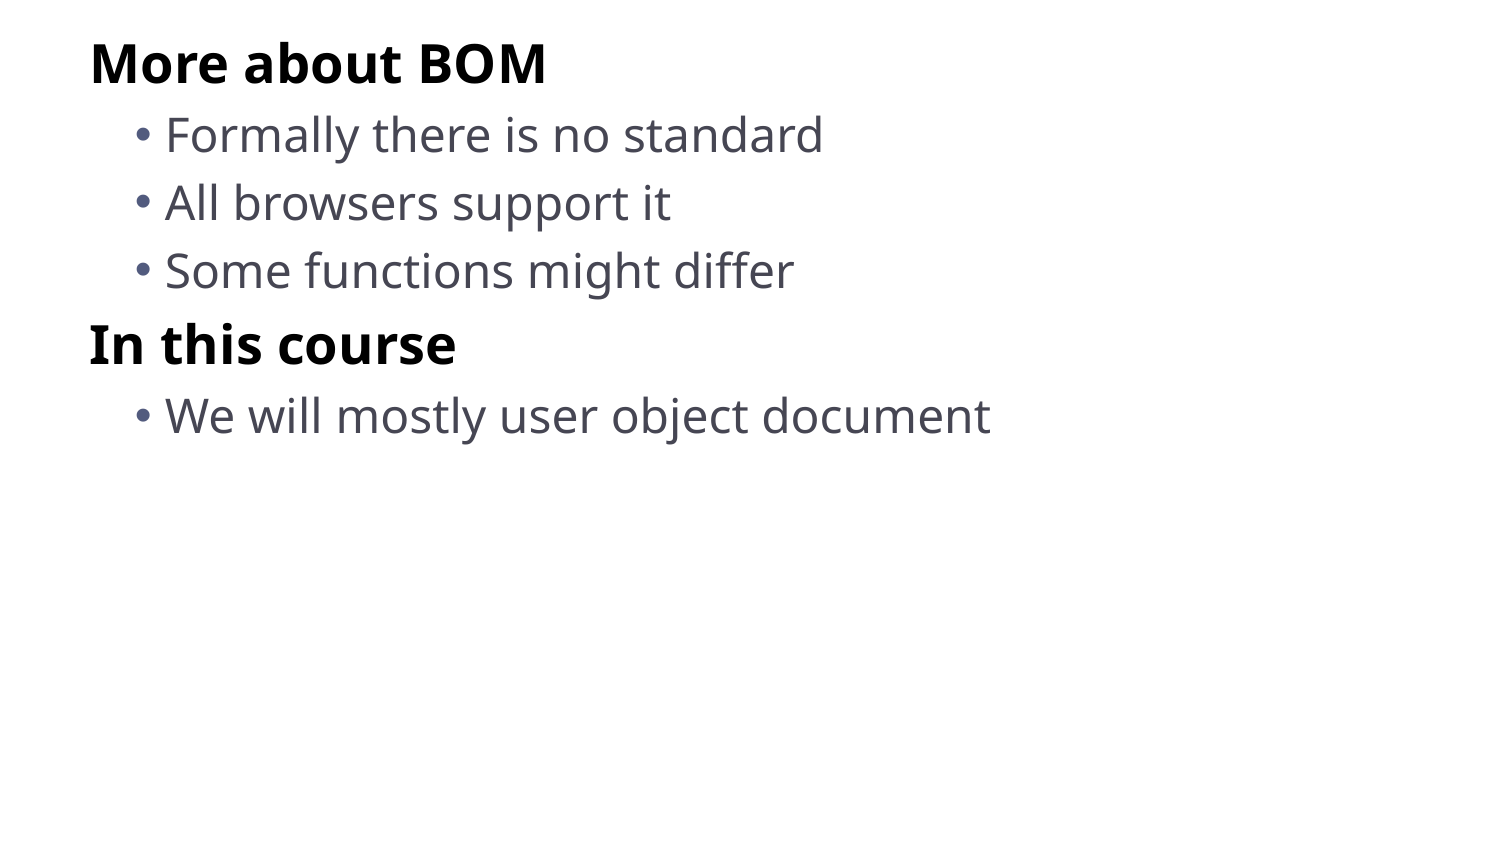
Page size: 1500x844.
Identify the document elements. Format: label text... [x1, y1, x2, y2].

list More about BOM Formally there is no standard All browsers support it Some functions might differ In this course We will mostly user object document [75, 21, 1475, 835]
